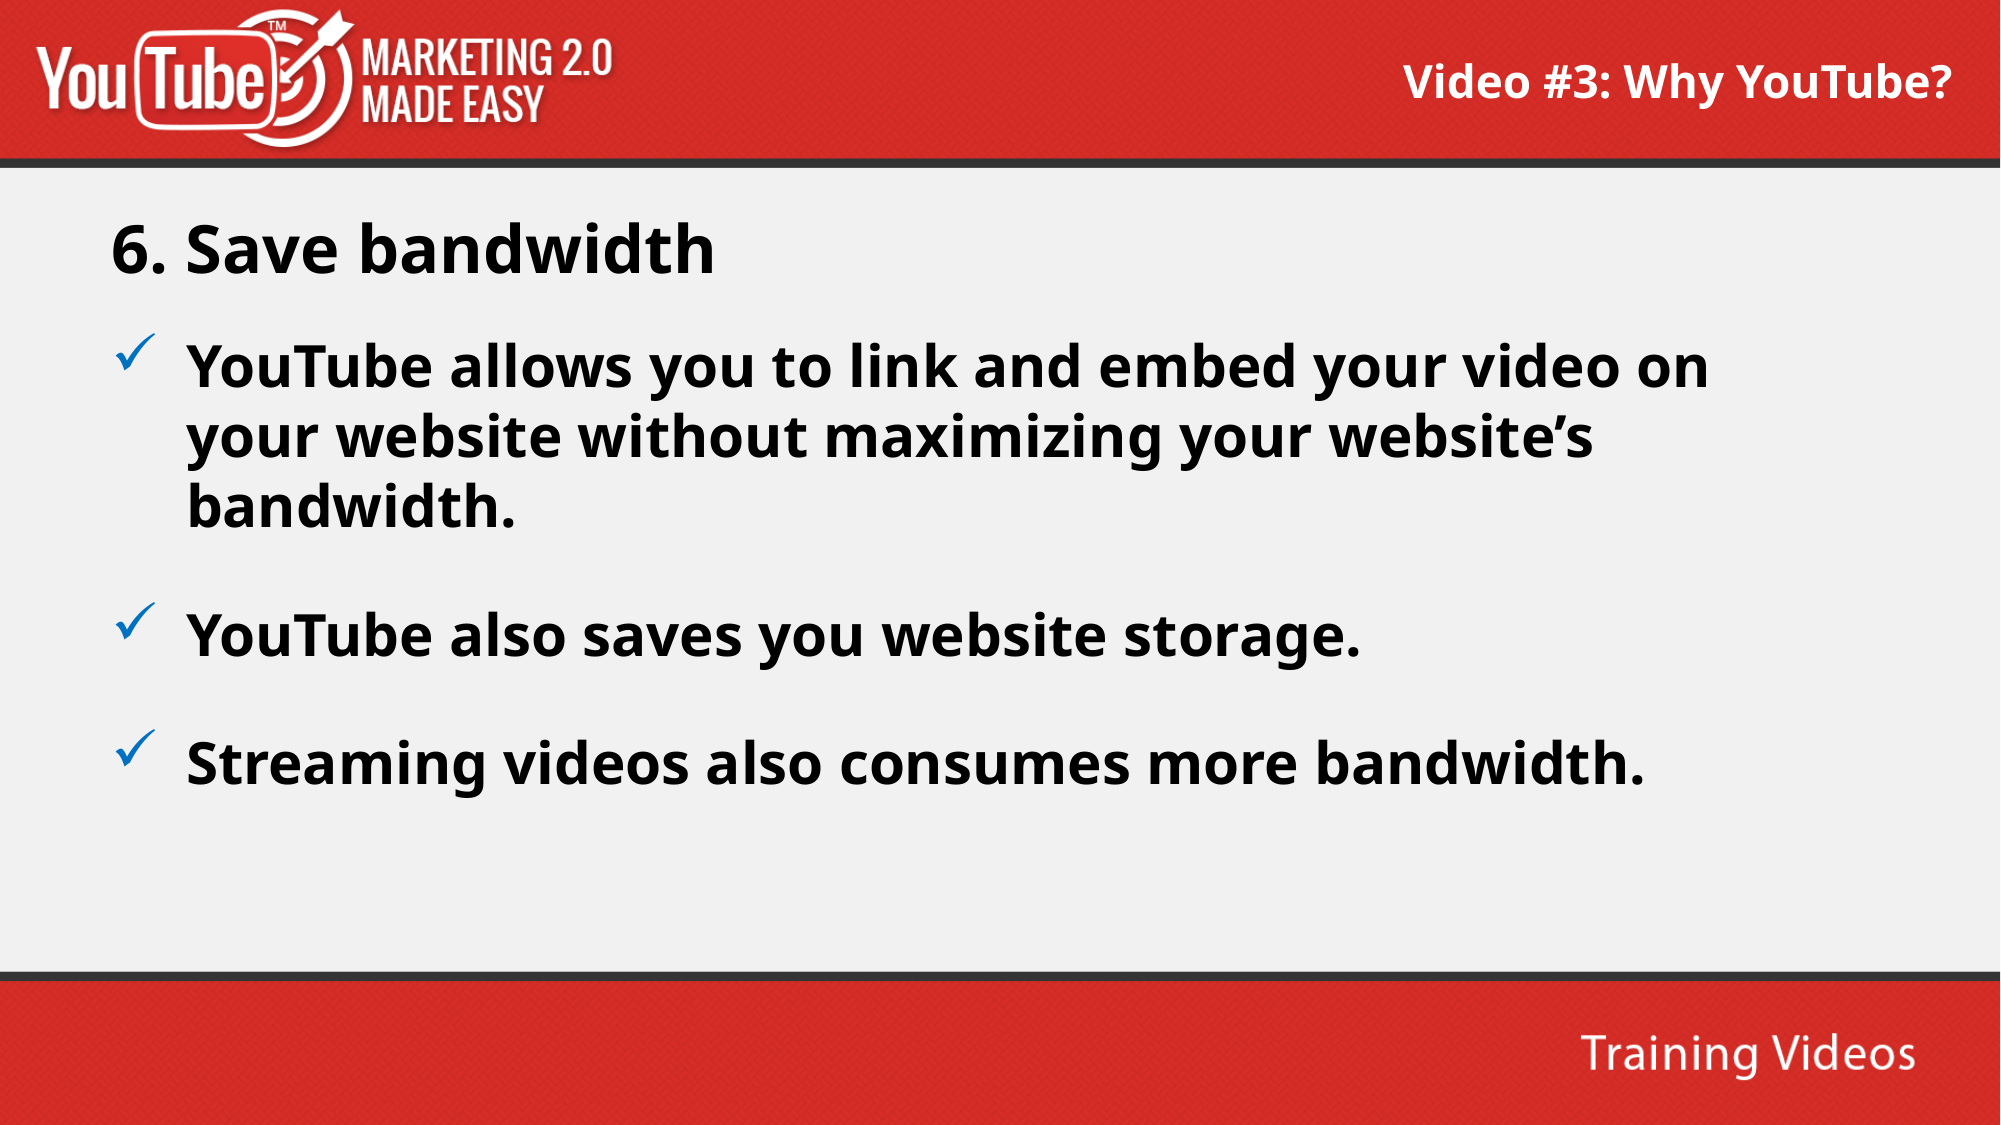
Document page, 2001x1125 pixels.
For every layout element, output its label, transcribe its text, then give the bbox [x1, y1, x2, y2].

text_box 6. Save bandwidth [96, 199, 1934, 294]
text_box YouTube allows you to link and embed your video on your website without maximizing your website’s bandwidth. [96, 322, 1817, 547]
picture [0, 0, 2001, 1125]
text_box Streaming videos also consumes more bandwidth. [96, 718, 1879, 804]
text_box Video #3: Why YouTube? [1388, 45, 1999, 116]
text_box YouTube also saves you website storage. [96, 590, 1877, 676]
